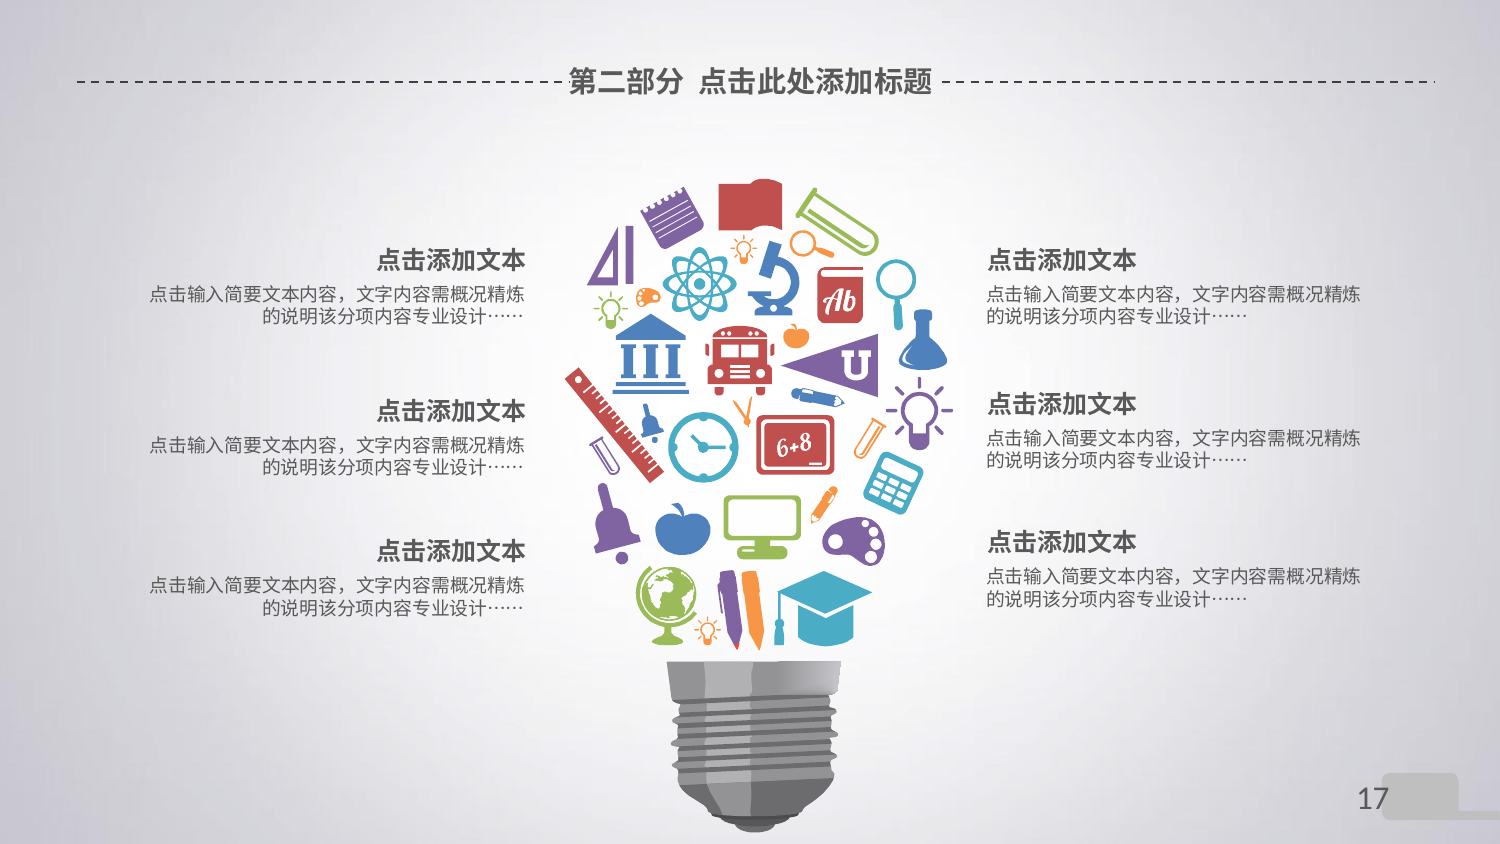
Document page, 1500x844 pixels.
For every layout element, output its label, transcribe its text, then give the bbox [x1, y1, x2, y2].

text_box [863, 453, 924, 515]
text_box 点击输入简要文本内容，文字内容需概况精炼的说明该分项内容专业设计…… [134, 566, 540, 627]
text_box [635, 287, 657, 307]
text_box 点击输入简要文本内容，文字内容需概况精炼的说明该分项内容专业设计…… [971, 275, 1376, 336]
text_box [714, 387, 724, 396]
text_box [668, 411, 739, 483]
text_box [712, 325, 768, 338]
text_box 点击添加文本 [361, 236, 541, 282]
text_box [934, 425, 944, 436]
picture [0, 0, 1500, 844]
text_box [756, 415, 835, 475]
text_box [789, 230, 835, 258]
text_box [586, 225, 634, 286]
text_box 点击添加文本 [972, 519, 1153, 557]
text_box [641, 403, 663, 444]
text_box [756, 387, 766, 396]
text_box [822, 517, 885, 566]
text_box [612, 313, 690, 394]
text_box [941, 408, 954, 413]
text_box [564, 367, 663, 484]
text_box [791, 388, 845, 408]
text_box [810, 486, 838, 524]
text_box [743, 570, 765, 641]
text_box [900, 391, 939, 451]
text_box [795, 187, 879, 257]
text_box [589, 436, 621, 476]
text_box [774, 570, 873, 647]
text_box 点击输入简要文本内容，文字内容需概况精炼的说明该分项内容专业设计…… [971, 419, 1376, 480]
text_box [853, 417, 887, 460]
text_box 点击添加文本 [972, 236, 1153, 275]
text_box [734, 234, 754, 264]
text_box [894, 386, 905, 396]
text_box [875, 259, 917, 331]
text_box [894, 425, 905, 436]
text_box 点击输入简要文本内容，文字内容需概况精炼的说明该分项内容专业设计…… [134, 275, 540, 336]
text_box 点击输入简要文本内容，文字内容需概况精炼的说明该分项内容专业设计…… [971, 557, 1376, 618]
text_box [701, 616, 712, 641]
text_box [640, 186, 704, 247]
title 第二部分 点击此处添加标题 [18, 52, 1483, 110]
text_box [770, 343, 775, 356]
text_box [635, 565, 698, 646]
text_box [718, 178, 783, 231]
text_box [783, 323, 810, 349]
text_box 点击添加文本 [361, 387, 541, 433]
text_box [717, 569, 743, 645]
text_box [780, 335, 878, 398]
text_box [817, 267, 863, 324]
text_box [747, 240, 800, 316]
text_box [598, 296, 624, 328]
text_box [917, 376, 922, 389]
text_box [732, 395, 753, 428]
text_box [593, 483, 641, 554]
text_box 点击添加文本 [361, 528, 541, 573]
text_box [662, 246, 737, 322]
text_box [885, 408, 898, 413]
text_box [655, 502, 711, 555]
text_box [707, 339, 772, 385]
text_box [615, 551, 629, 565]
text_box [723, 495, 801, 560]
text_box [705, 343, 710, 356]
text_box [898, 309, 948, 370]
text_box 点击输入简要文本内容，文字内容需概况精炼的说明该分项内容专业设计…… [134, 426, 540, 486]
text_box [934, 386, 944, 396]
text_box 点击添加文本 [972, 380, 1153, 419]
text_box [666, 642, 841, 833]
